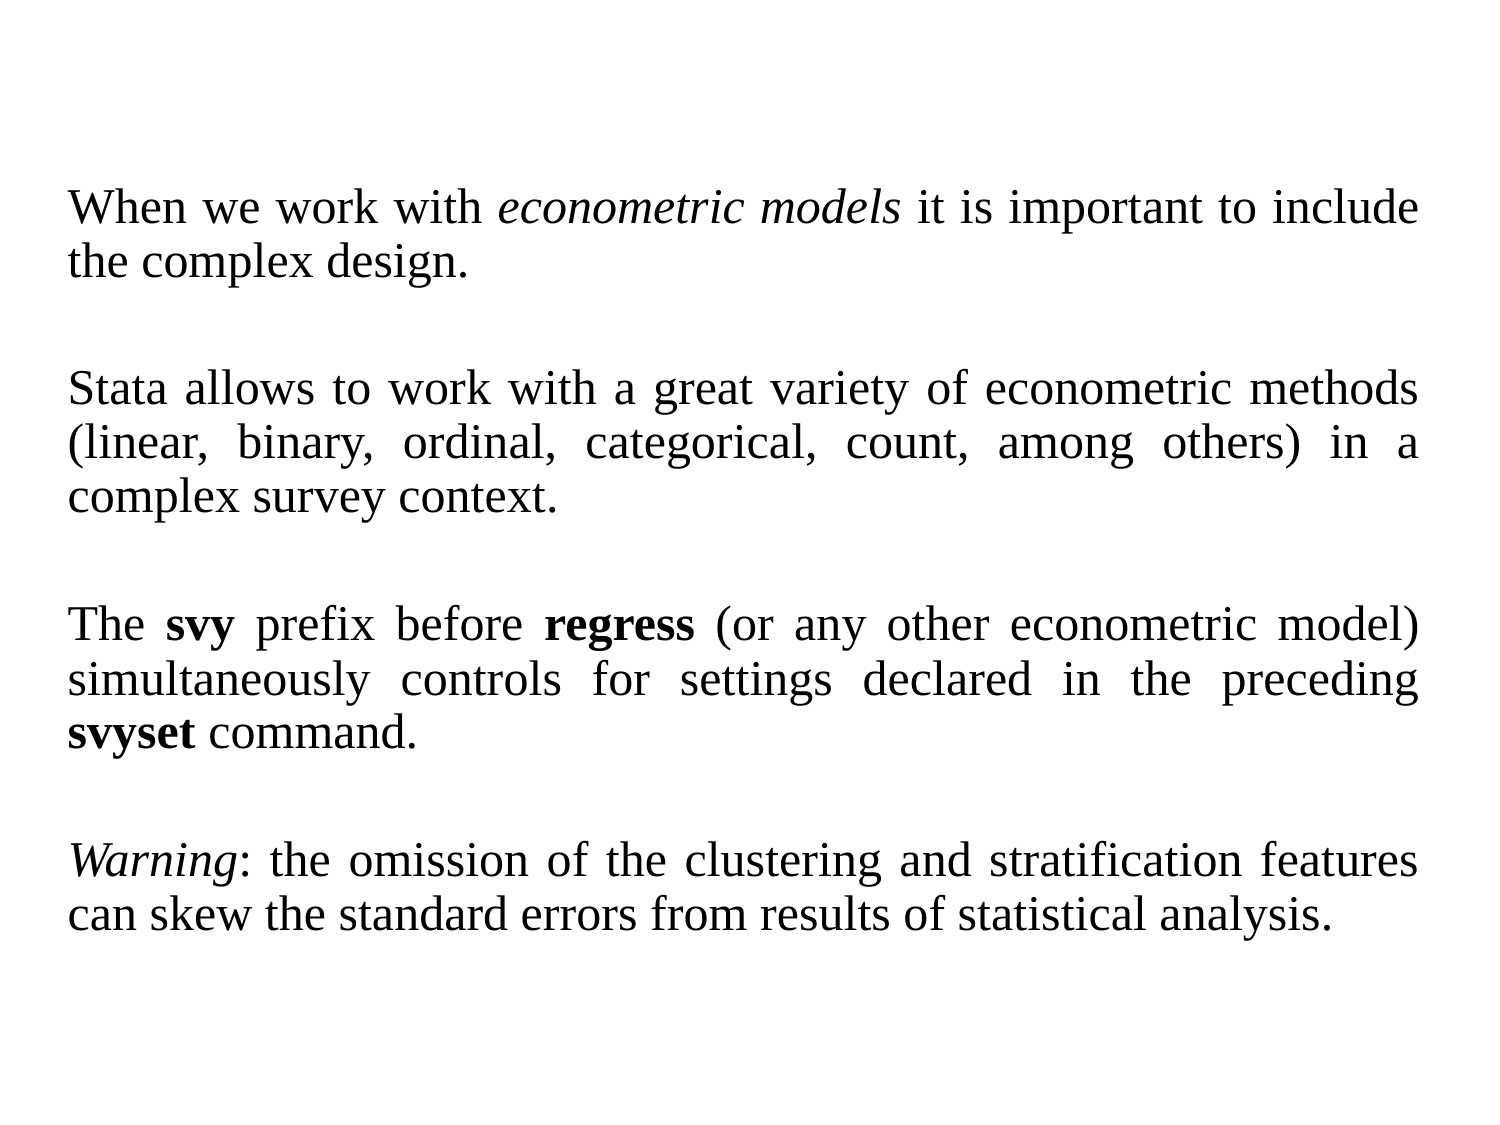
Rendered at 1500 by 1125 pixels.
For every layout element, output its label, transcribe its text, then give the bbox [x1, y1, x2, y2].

text_box When we work with econometric models it is important to include the complex design. Stata allows to work with a great variety of econometric methods (linear, binary, ordinal, categorical, count, among others) in a complex survey context. The svy prefix before regress (or any other econometric model) simultaneously controls for settings declared in the preceding svyset command. Warning: the omission of the clustering and stratification features can skew the standard errors from results of statistical analysis. [53, 172, 1435, 949]
